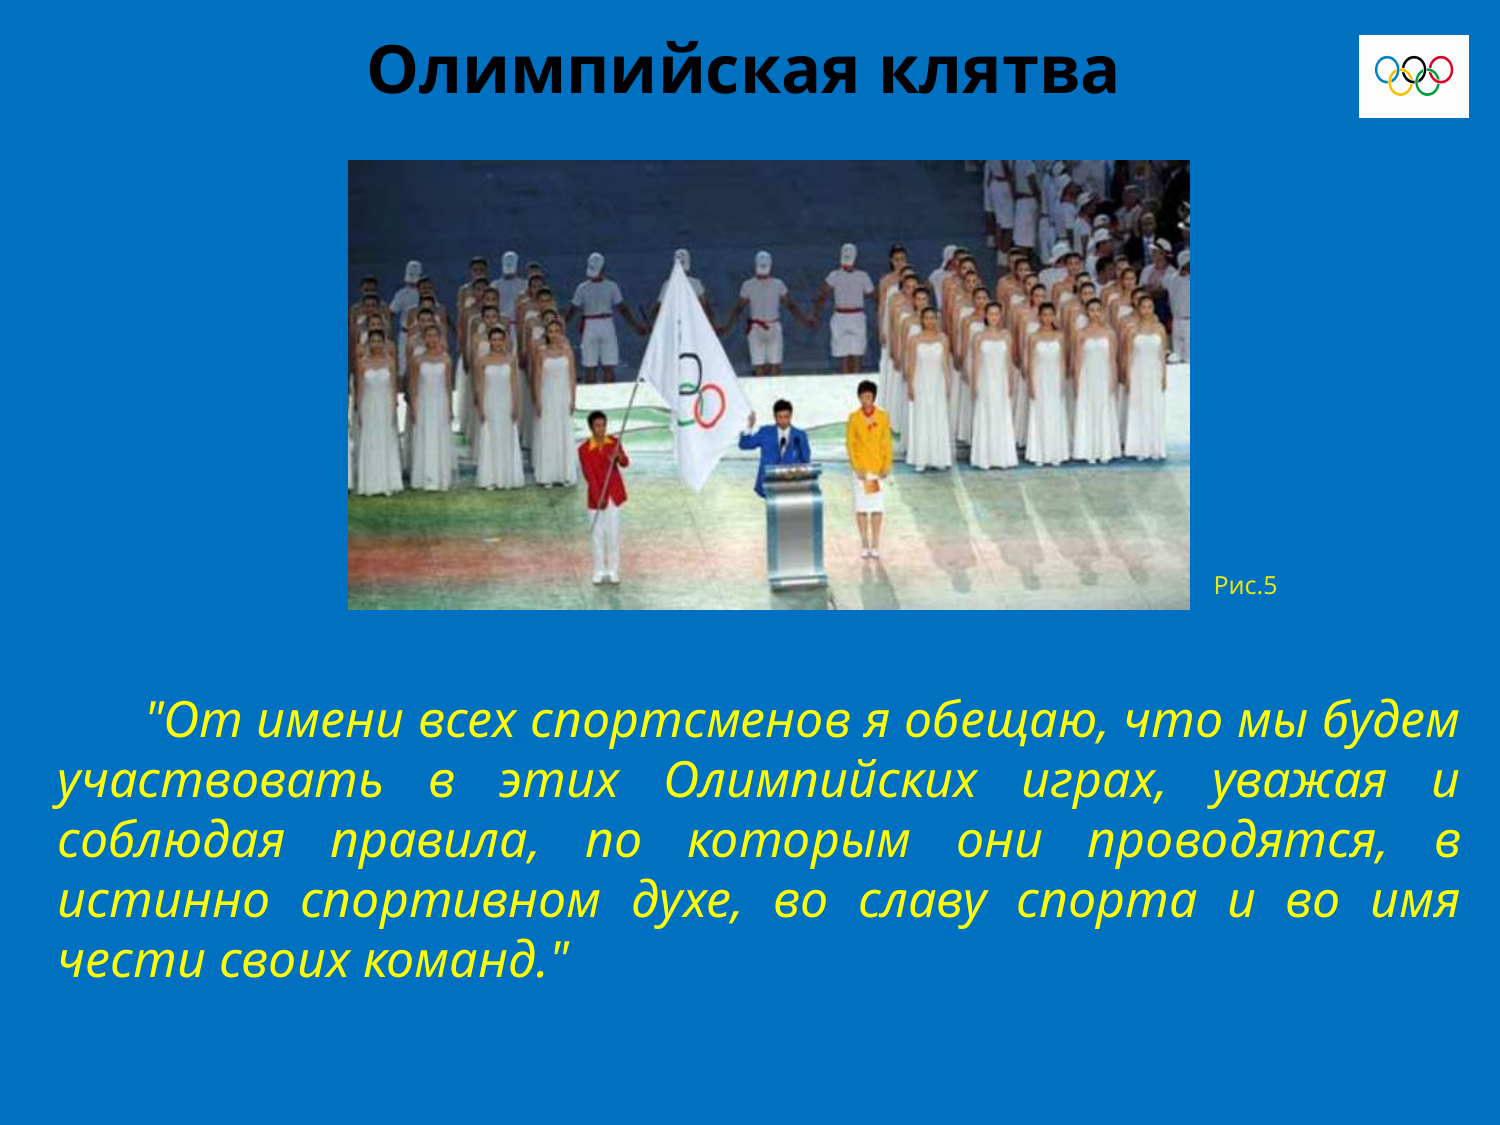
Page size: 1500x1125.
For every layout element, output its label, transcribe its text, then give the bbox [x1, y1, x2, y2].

text_box Рис.5 [1233, 562, 1317, 608]
picture [1359, 34, 1469, 118]
list "От имени всех спортсменов я обещаю, что мы будем участвовать в этих Олимпийских играх, уважая и соблюдая правила, по которым они проводятся, в истинно спортивном духе, во славу спорта и во имя чести своих команд." [41, 680, 1477, 953]
title Олимпийская клятва [312, 19, 1176, 115]
picture [348, 160, 1191, 610]
